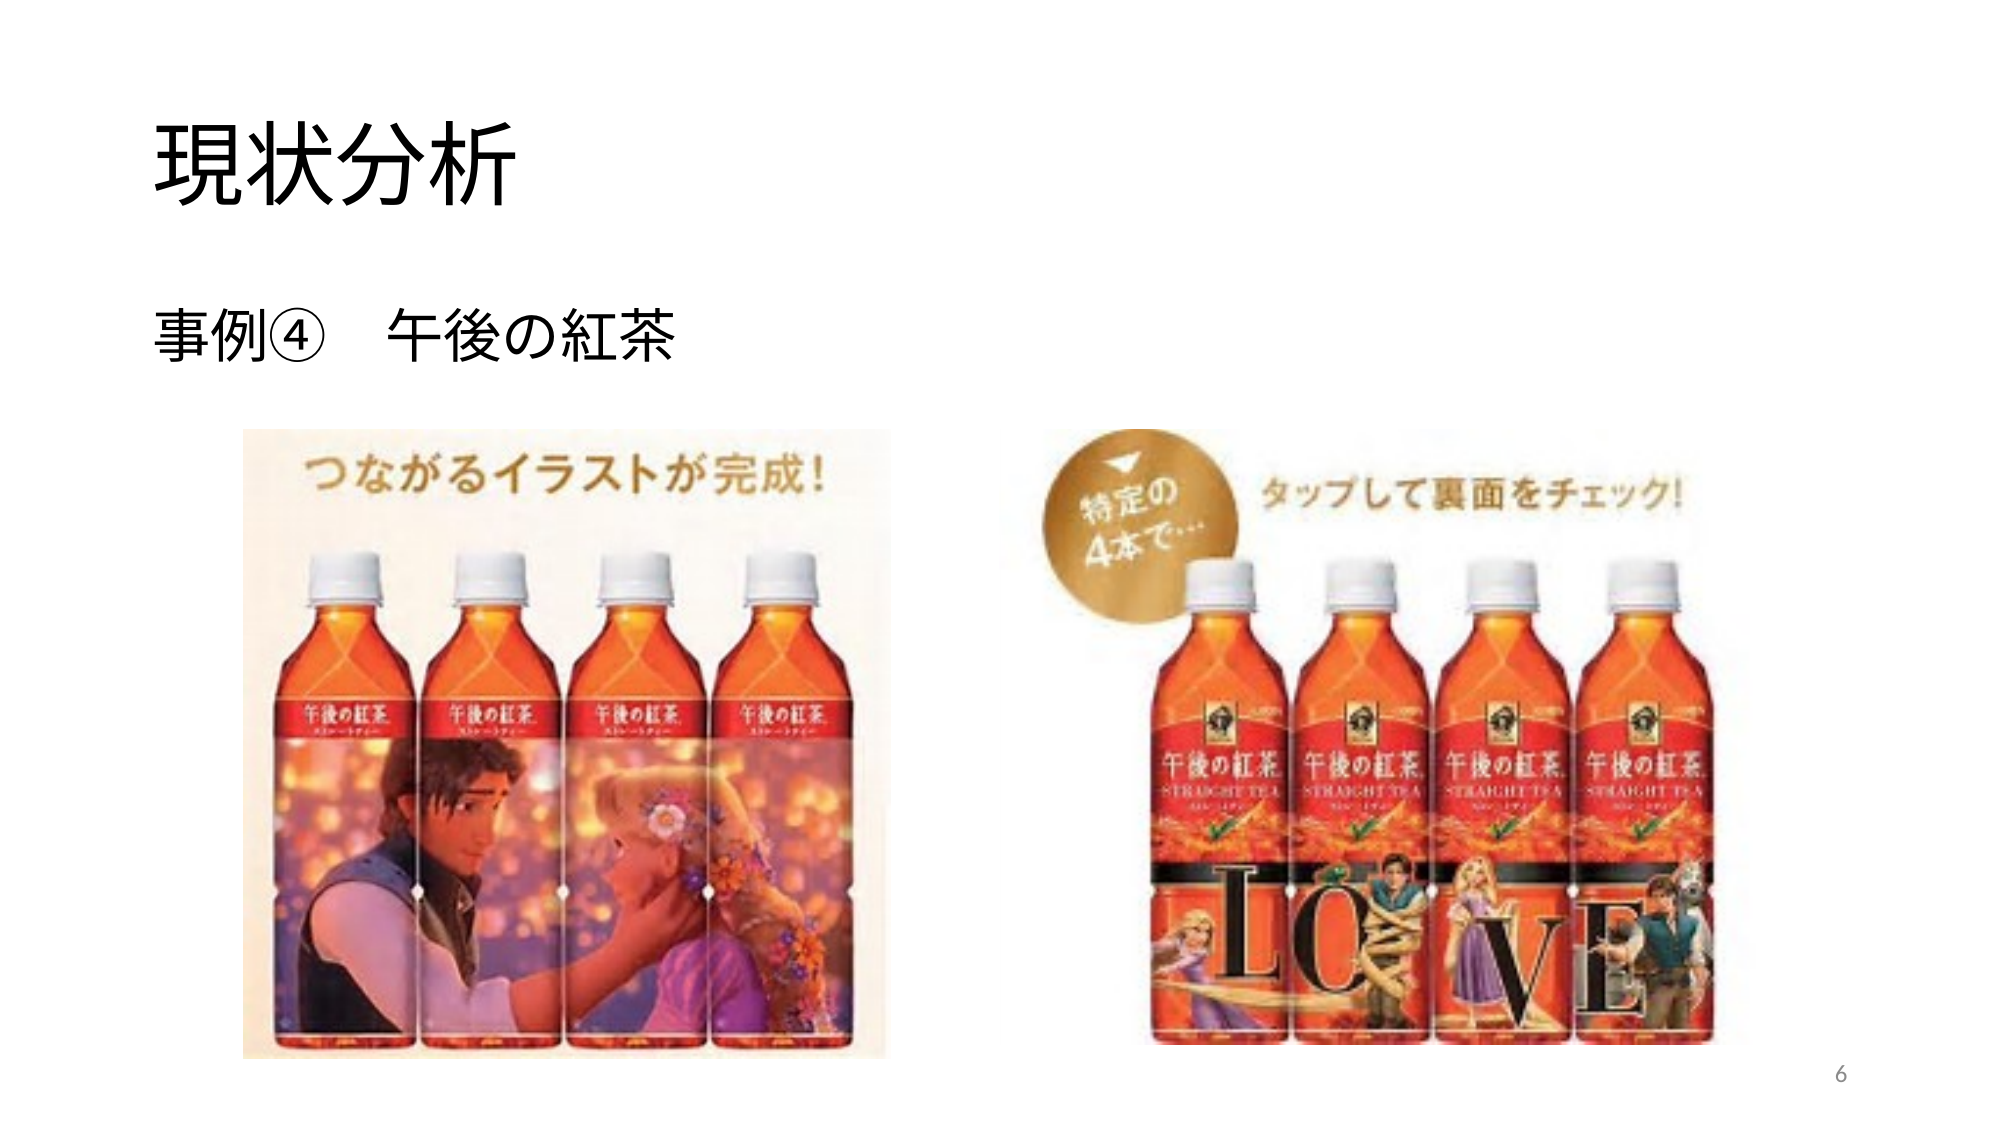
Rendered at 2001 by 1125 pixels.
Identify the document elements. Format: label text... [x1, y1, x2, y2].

picture [999, 429, 1867, 1045]
list 事例④ 午後の紅茶 [137, 299, 1863, 1014]
picture [243, 429, 891, 1059]
slide_number 6 [1412, 1045, 1863, 1103]
title 現状分析 [137, 59, 1863, 278]
